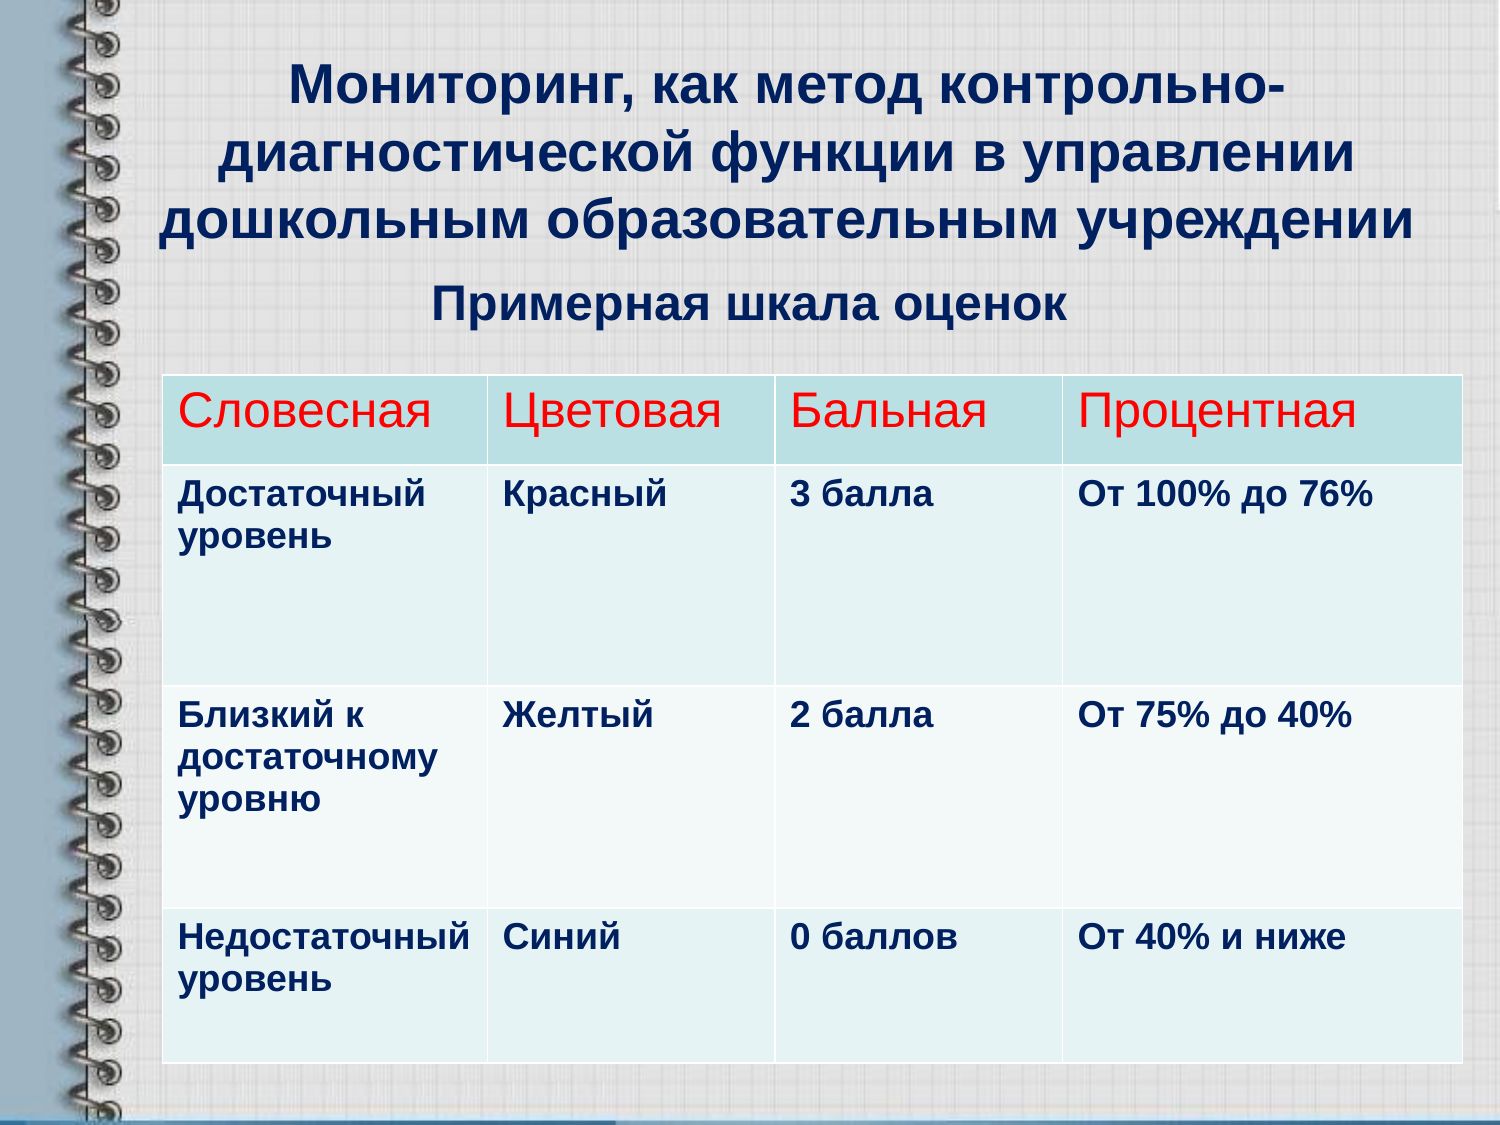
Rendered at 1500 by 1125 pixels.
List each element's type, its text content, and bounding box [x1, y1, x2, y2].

table_cell От 75% до 40% [1063, 687, 1462, 907]
table_cell От 100% до 76% [1063, 466, 1462, 685]
table_cell Достаточный уровень [163, 466, 487, 685]
table_cell 0 баллов [776, 909, 1062, 1062]
table_cell Синий [488, 909, 774, 1062]
list Примерная шкала оценок [74, 262, 1426, 1006]
table_cell Близкий к достаточному уровню [163, 687, 487, 907]
table_cell Желтый [488, 687, 774, 907]
table_header Процентная [1063, 376, 1462, 464]
table_cell От 40% и ниже [1063, 909, 1462, 1062]
table_header Словесная [163, 376, 487, 464]
table_cell Недостаточный уровень [163, 909, 487, 1062]
picture [0, 0, 1500, 1125]
table_header Бальная [776, 376, 1062, 464]
table_cell 2 балла [776, 687, 1062, 907]
title Мониторинг, как метод контрольно-диагностической функции в управлении дошкольным образовательным учреждении [37, 54, 1500, 243]
table_cell Красный [488, 466, 774, 685]
table_header Цветовая [488, 376, 774, 464]
table_cell 3 балла [776, 466, 1062, 685]
